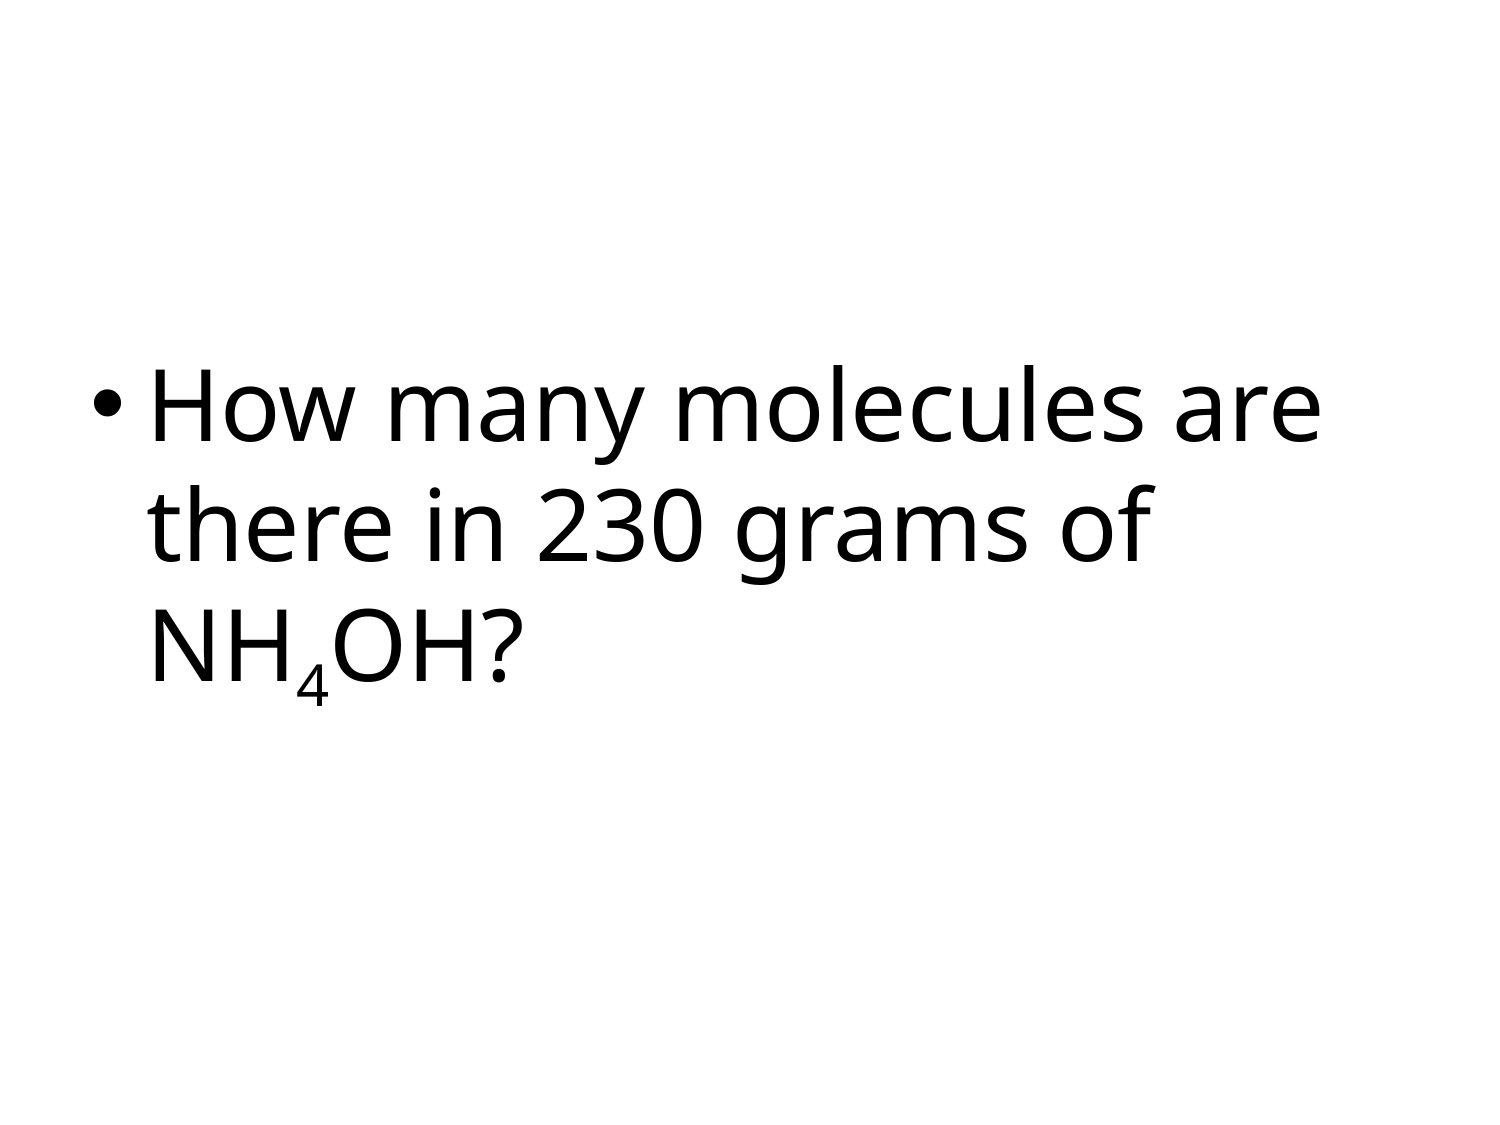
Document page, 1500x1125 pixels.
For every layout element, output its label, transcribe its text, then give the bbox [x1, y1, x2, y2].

list How many molecules are there in 230 grams of NH4OH? [75, 54, 1425, 1059]
